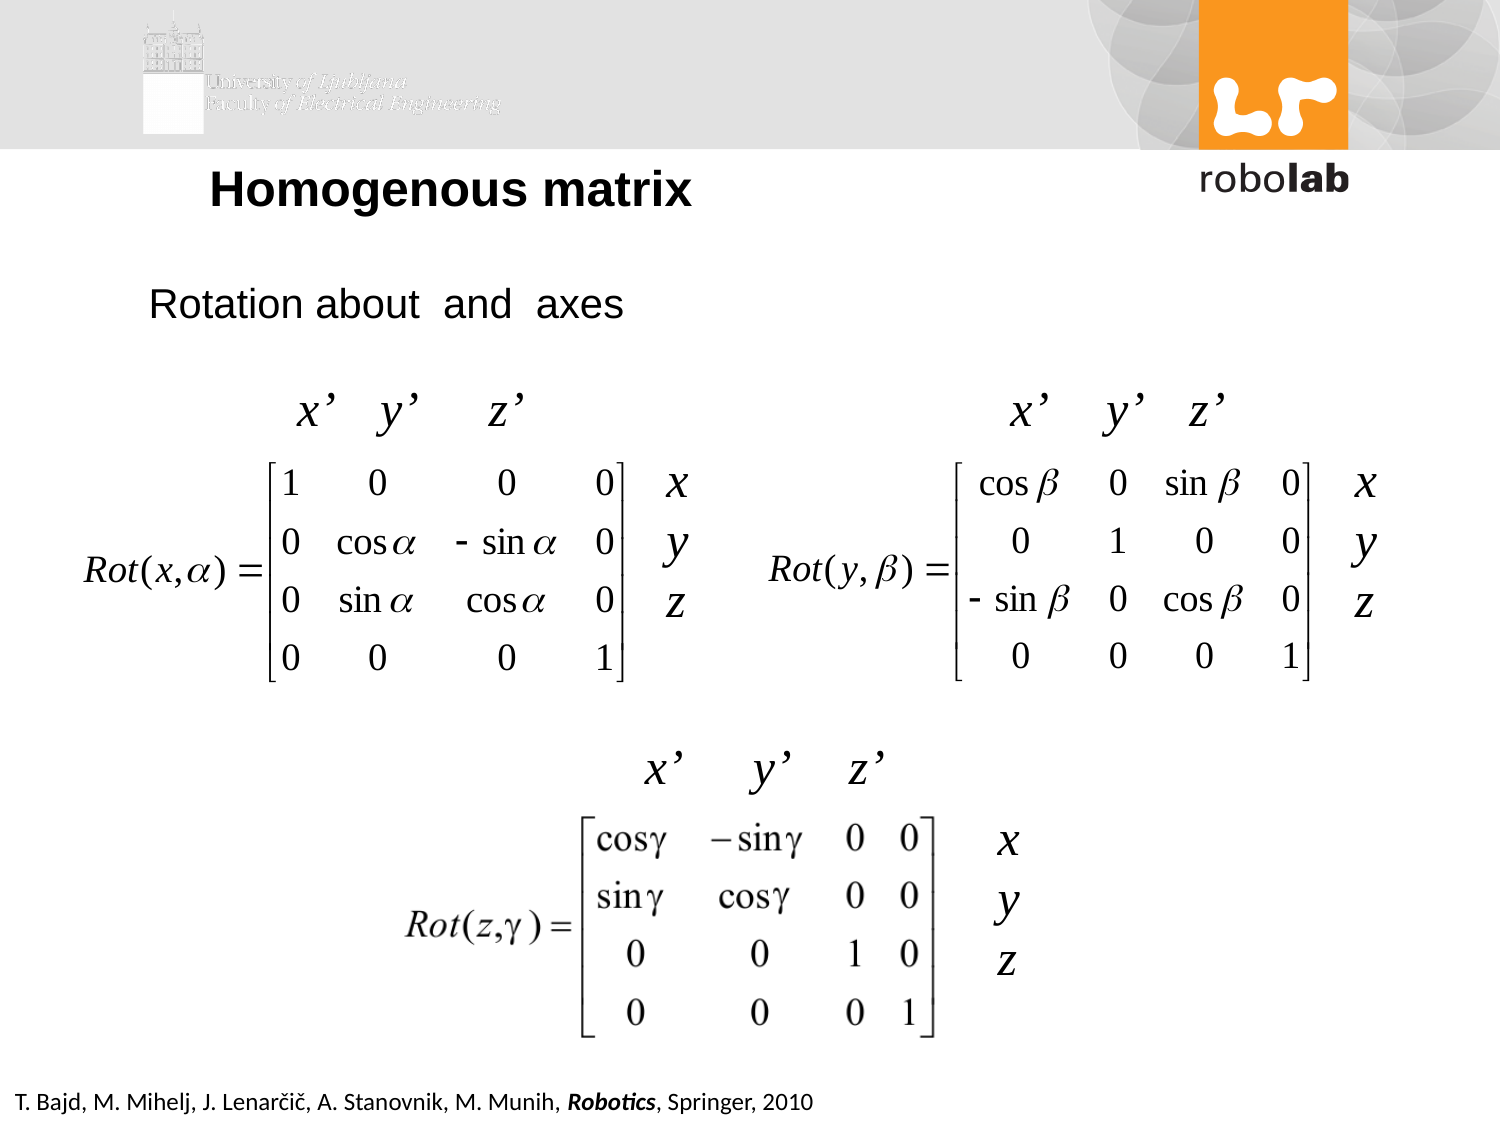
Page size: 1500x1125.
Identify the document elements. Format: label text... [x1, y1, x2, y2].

picture [143, 10, 501, 134]
text_box Homogenous matrix [194, 148, 1062, 224]
picture [998, 0, 1500, 196]
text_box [76, 368, 705, 690]
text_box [399, 726, 1036, 1043]
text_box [761, 368, 1393, 688]
